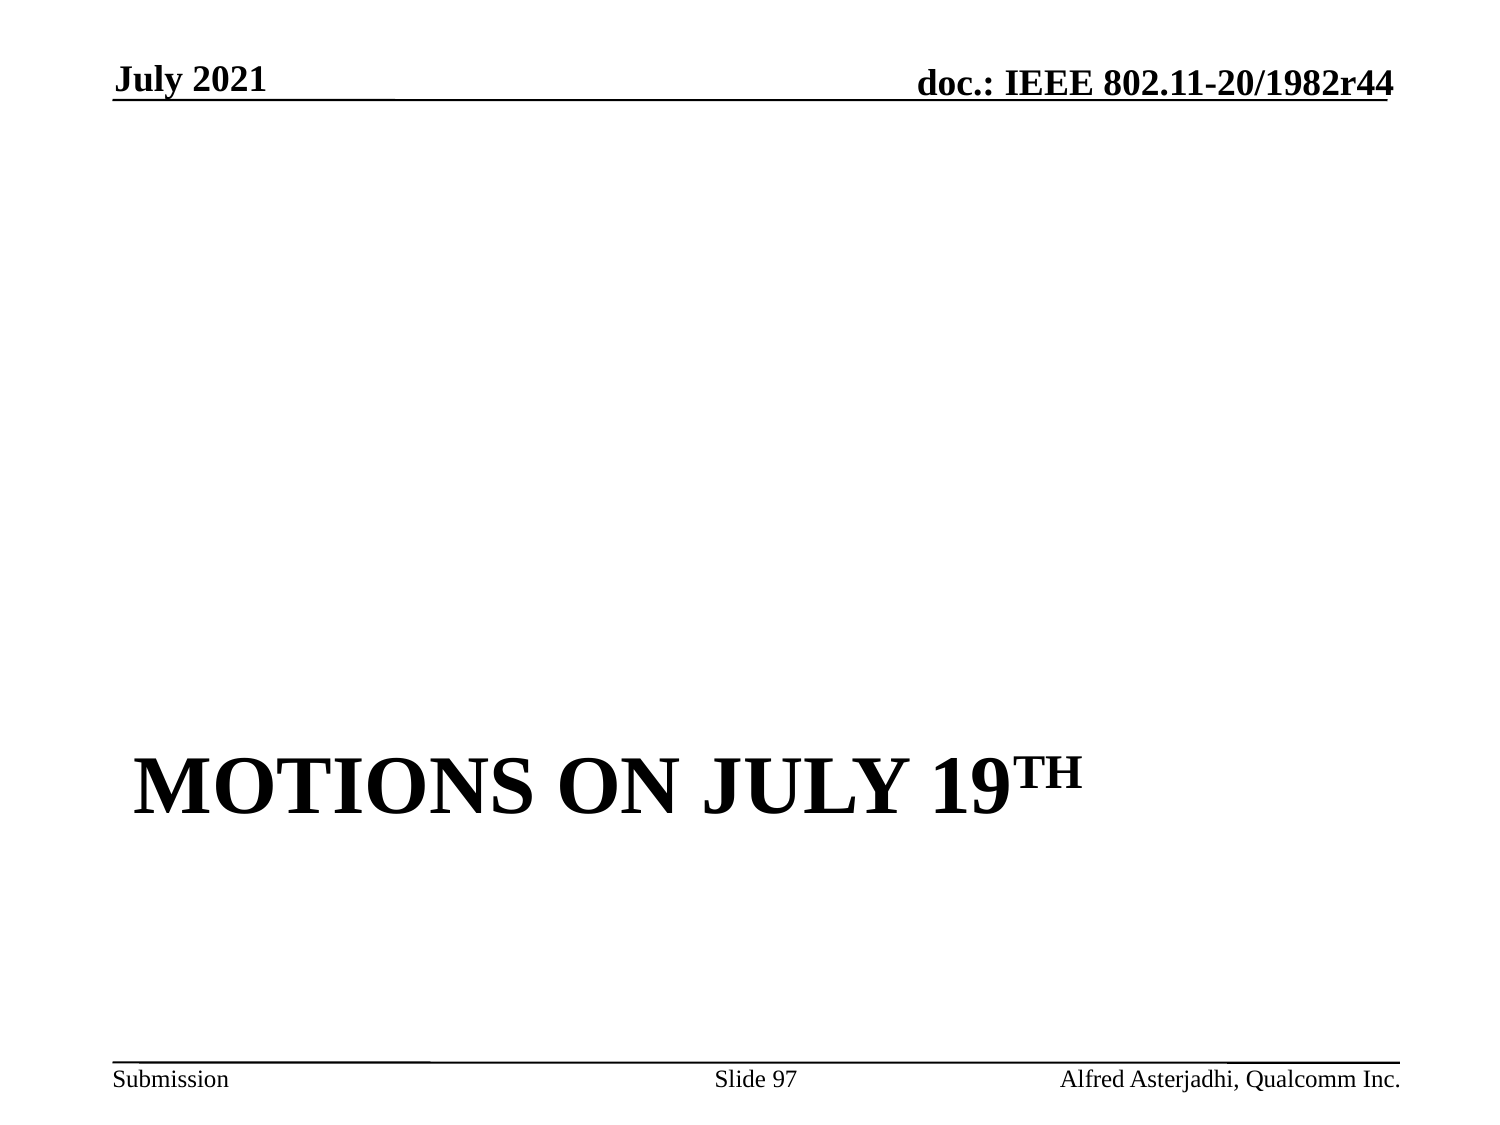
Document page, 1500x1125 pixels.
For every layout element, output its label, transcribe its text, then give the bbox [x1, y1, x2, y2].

slide_number Slide 97 [712, 1061, 800, 1123]
title Motions on July 19th [118, 722, 1394, 947]
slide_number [114, 54, 423, 100]
footer Alfred Asterjadhi, Qualcomm Inc. [878, 1061, 1402, 1093]
